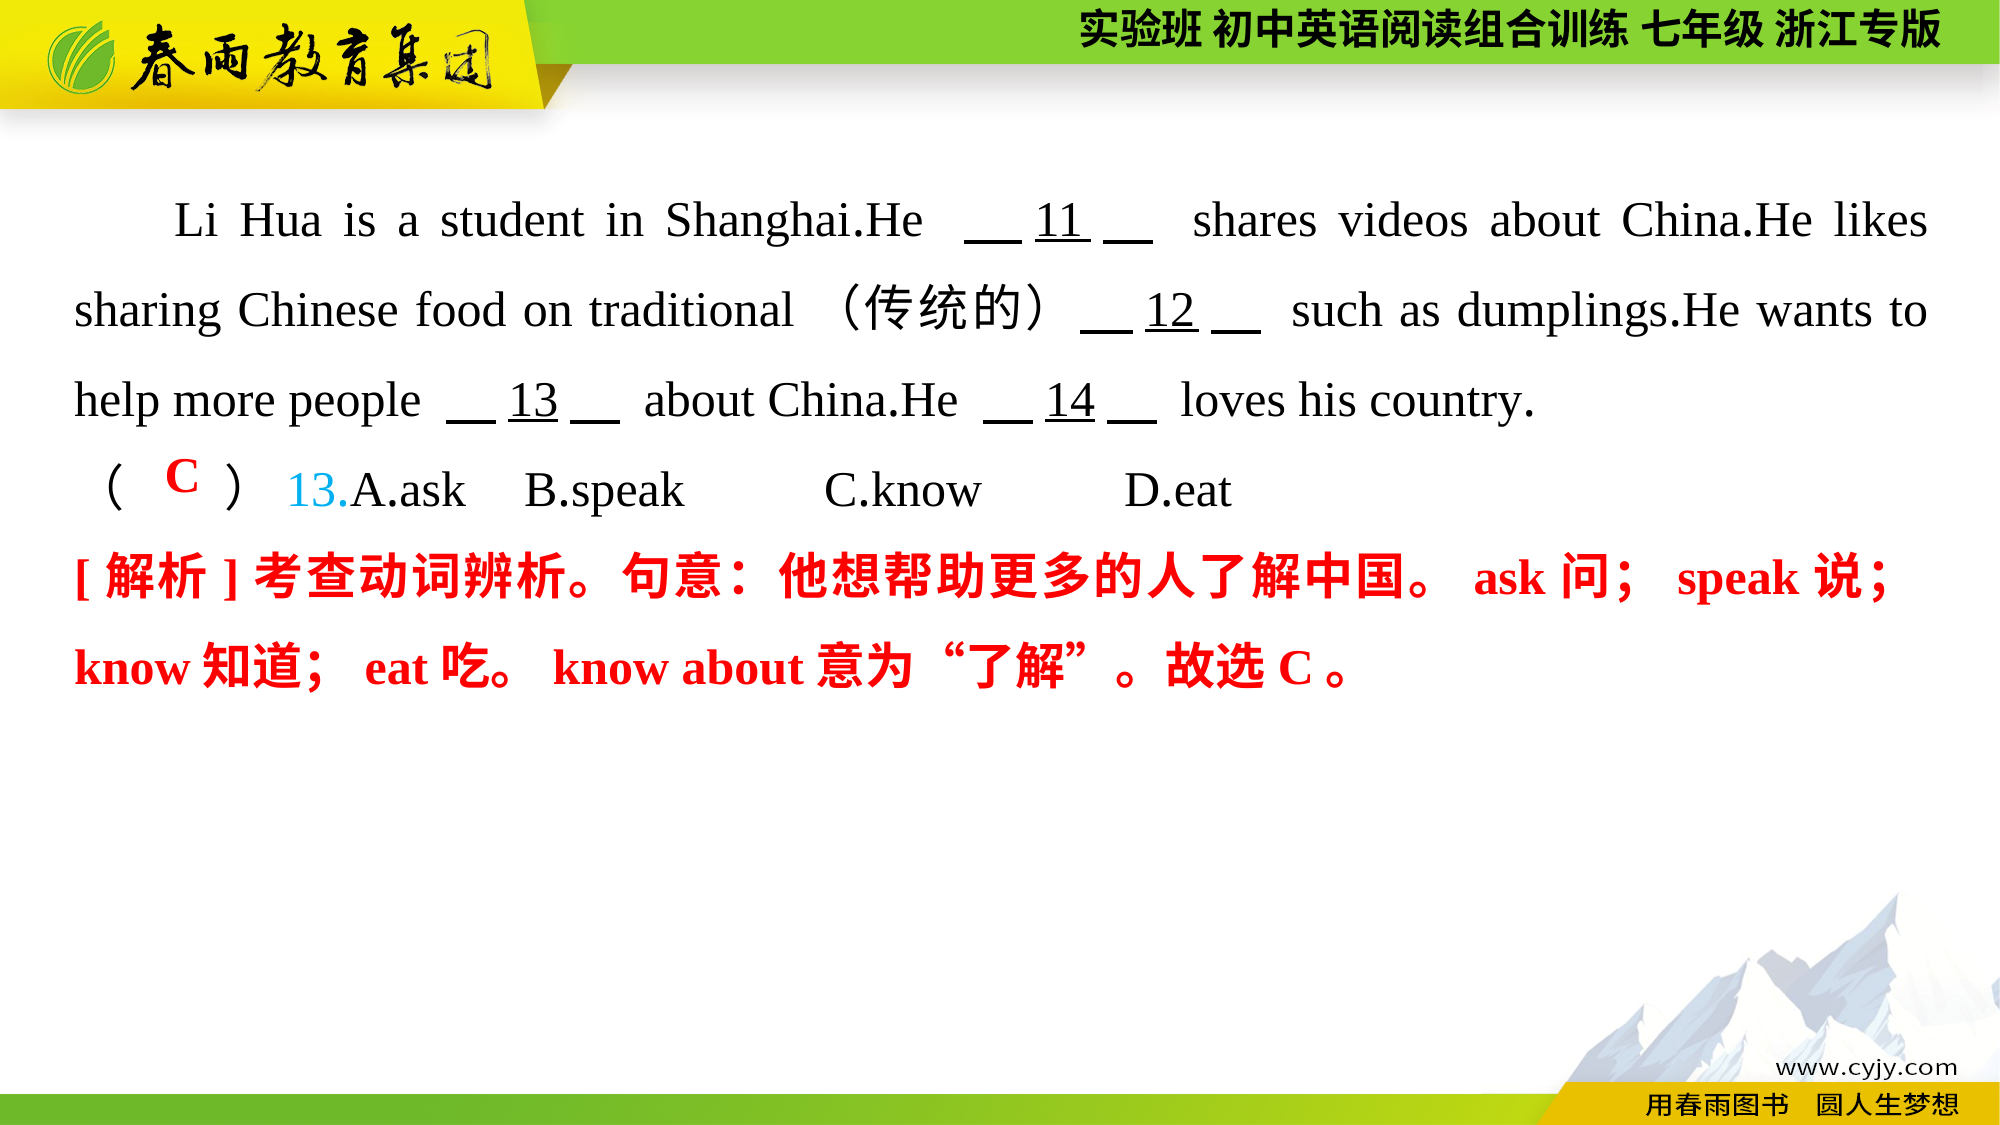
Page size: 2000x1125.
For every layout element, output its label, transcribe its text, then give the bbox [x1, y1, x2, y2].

picture [0, 0, 2000, 1125]
list Li Hua is a student in Shanghai.He 11 shares videos about China.He likes sharing Chinese food on traditional（传统的） 12 such as dumplings.He wants to help more people 13 about China.He 14 loves his country. （ ）13.A.ask B.speak C.know D.eat [59, 148, 1944, 506]
text_box [解析]考查动词辨析。句意：他想帮助更多的人了解中国。ask问；speak说；know知道；eat吃。know about意为“了解”。故选C。 [59, 506, 1944, 702]
text_box C [149, 435, 216, 506]
